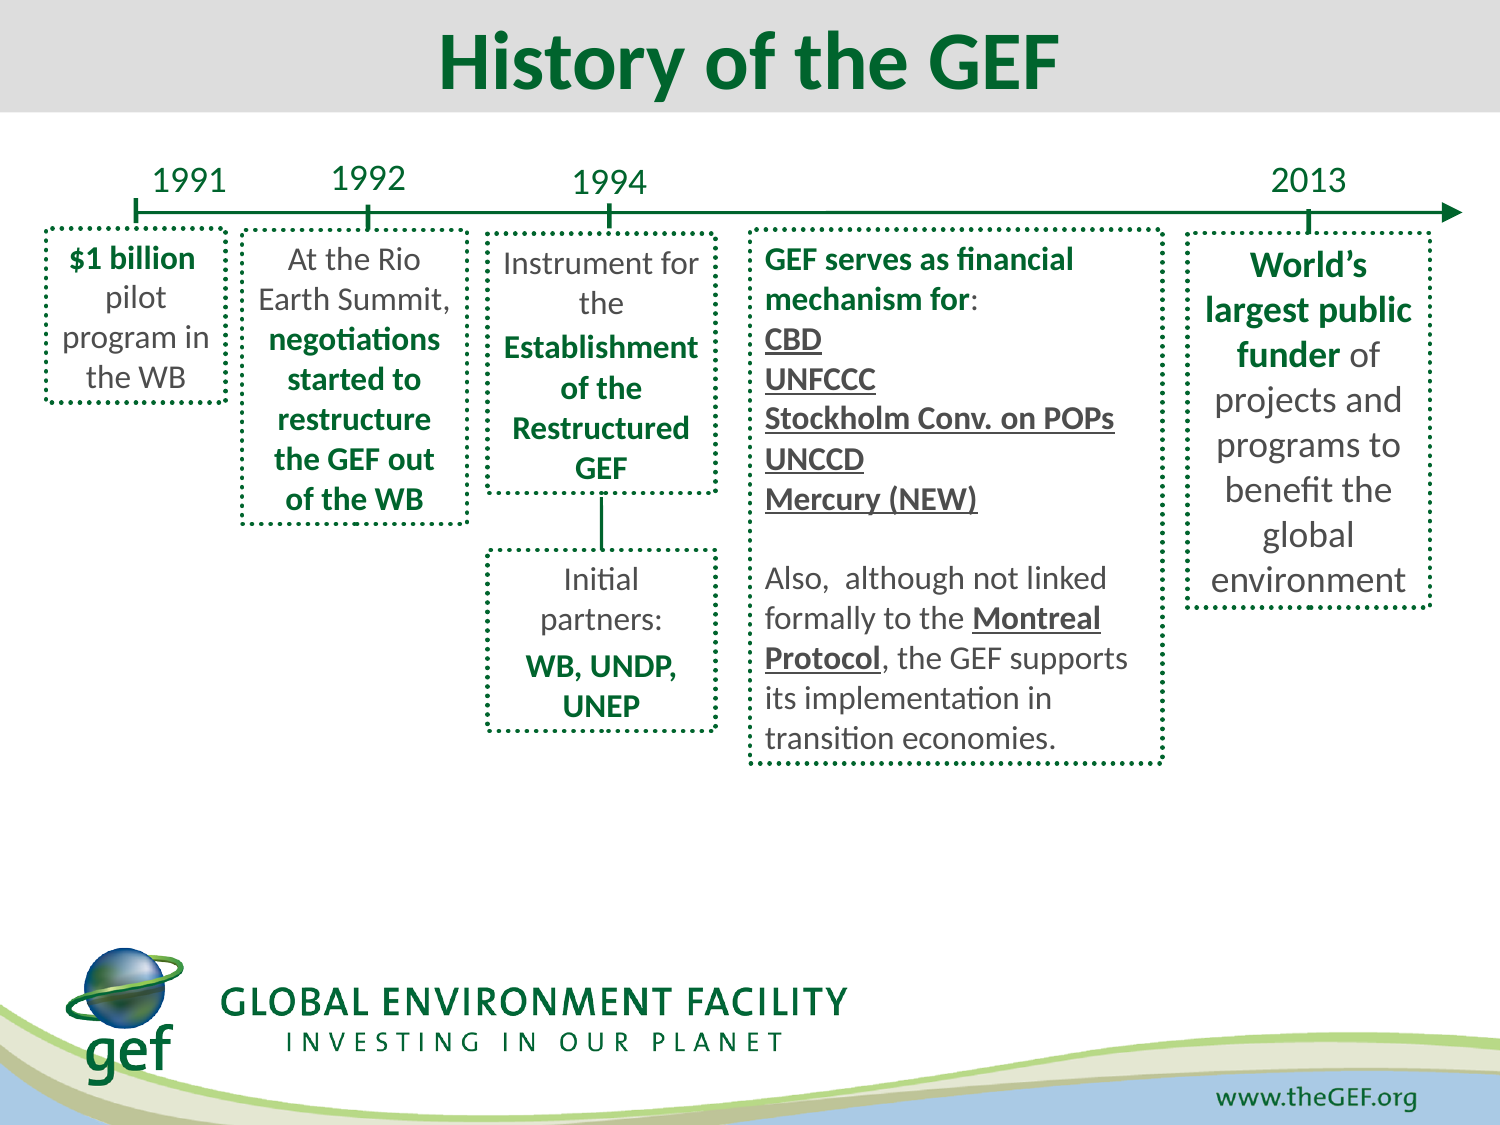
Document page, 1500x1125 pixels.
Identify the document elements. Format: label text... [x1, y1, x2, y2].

text_box [1309, 202, 1463, 223]
text_box 2013 [1255, 147, 1362, 208]
text_box Initial partners: WB, UNDP, UNEP [487, 549, 716, 732]
picture [0, 920, 1500, 1125]
text_box World’s largest public funder of projects and programs to benefit the global environment [1187, 232, 1430, 608]
text_box $1 billion pilot program in the WB [46, 228, 226, 403]
text_box 1994 [556, 149, 663, 210]
text_box History of the GEF [0, 0, 1500, 113]
text_box Instrument for the Establishment of the Restructured GEF [487, 233, 716, 494]
text_box 1992 [315, 146, 421, 206]
text_box At the Rio Earth Summit, negotiations started to restructure the GEF out of the WB [242, 229, 468, 524]
text_box 1991 [136, 147, 242, 208]
text_box GEF serves as financial mechanism for: CBD UNFCCC Stockholm Conv. on POPs UNCCD Mercury (NEW) Also, although not linked formally to the Montreal Protocol, the GEF supports its implementation in transition economies. [750, 229, 1163, 764]
